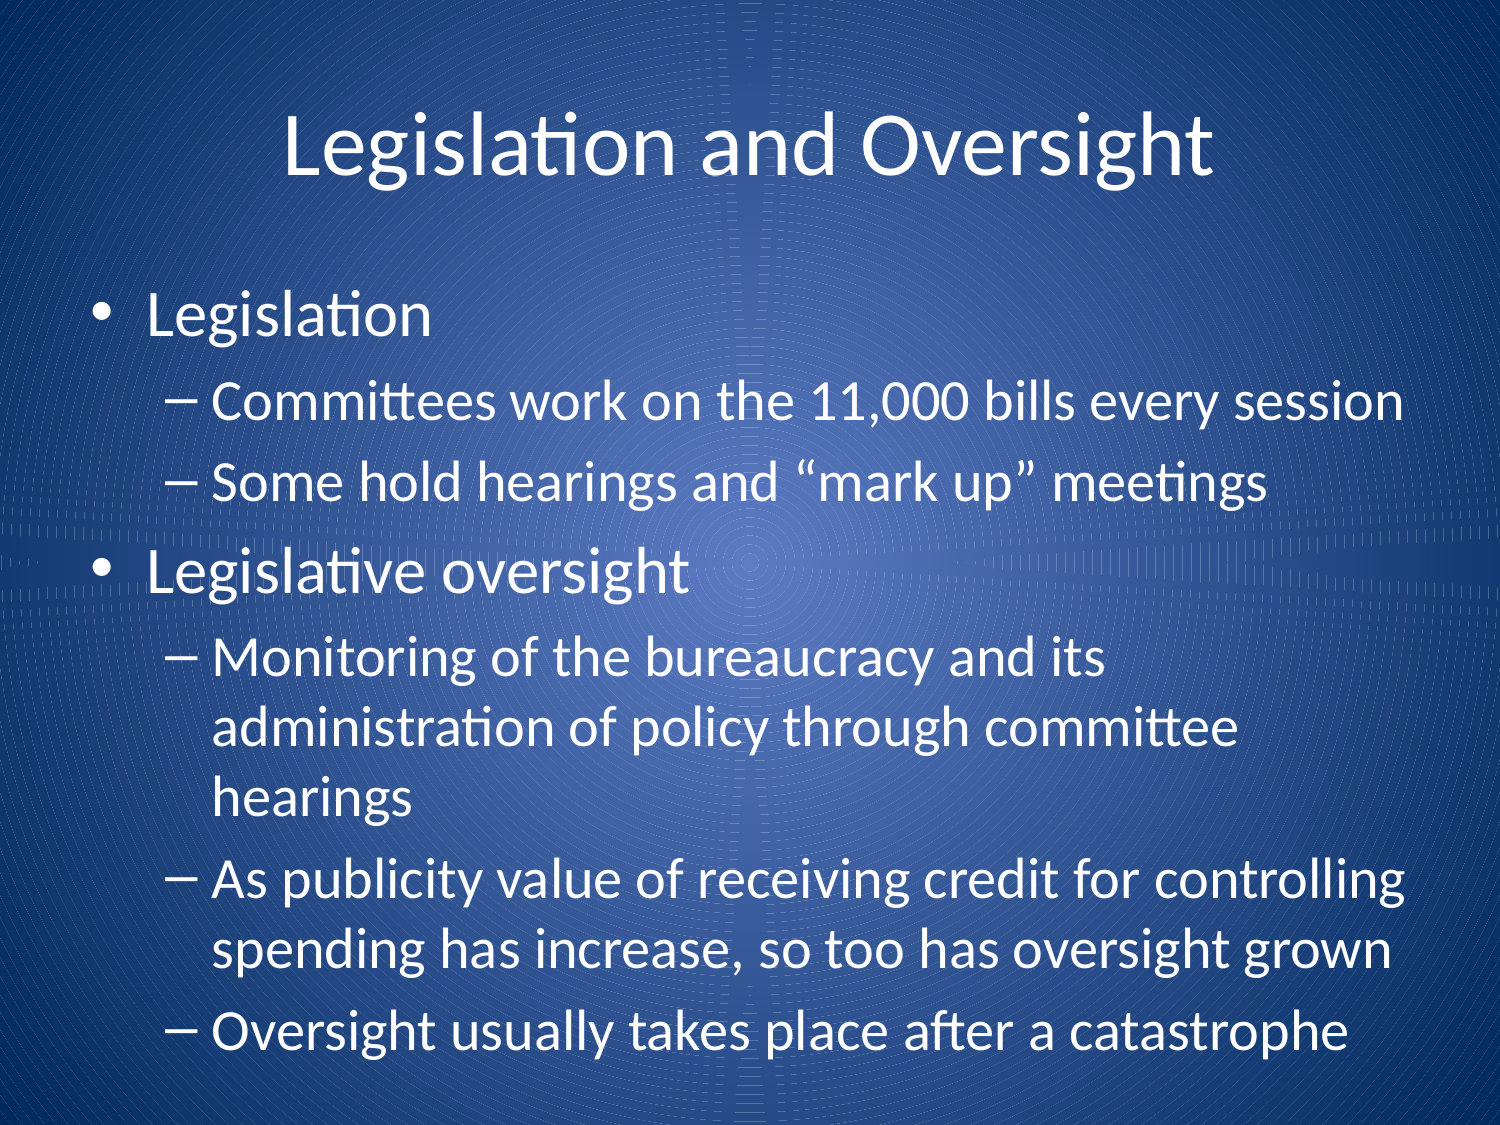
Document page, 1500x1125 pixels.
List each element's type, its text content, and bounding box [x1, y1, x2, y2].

list Legislation Committees work on the 11,000 bills every session Some hold hearings and “mark up” meetings Legislative oversight Monitoring of the bureaucracy and its administration of policy through committee hearings As publicity value of receiving credit for controlling spending has increase, so too has oversight grown Oversight usually takes place after a catastrophe [75, 262, 1425, 1005]
title Legislation and Oversight [75, 45, 1425, 233]
